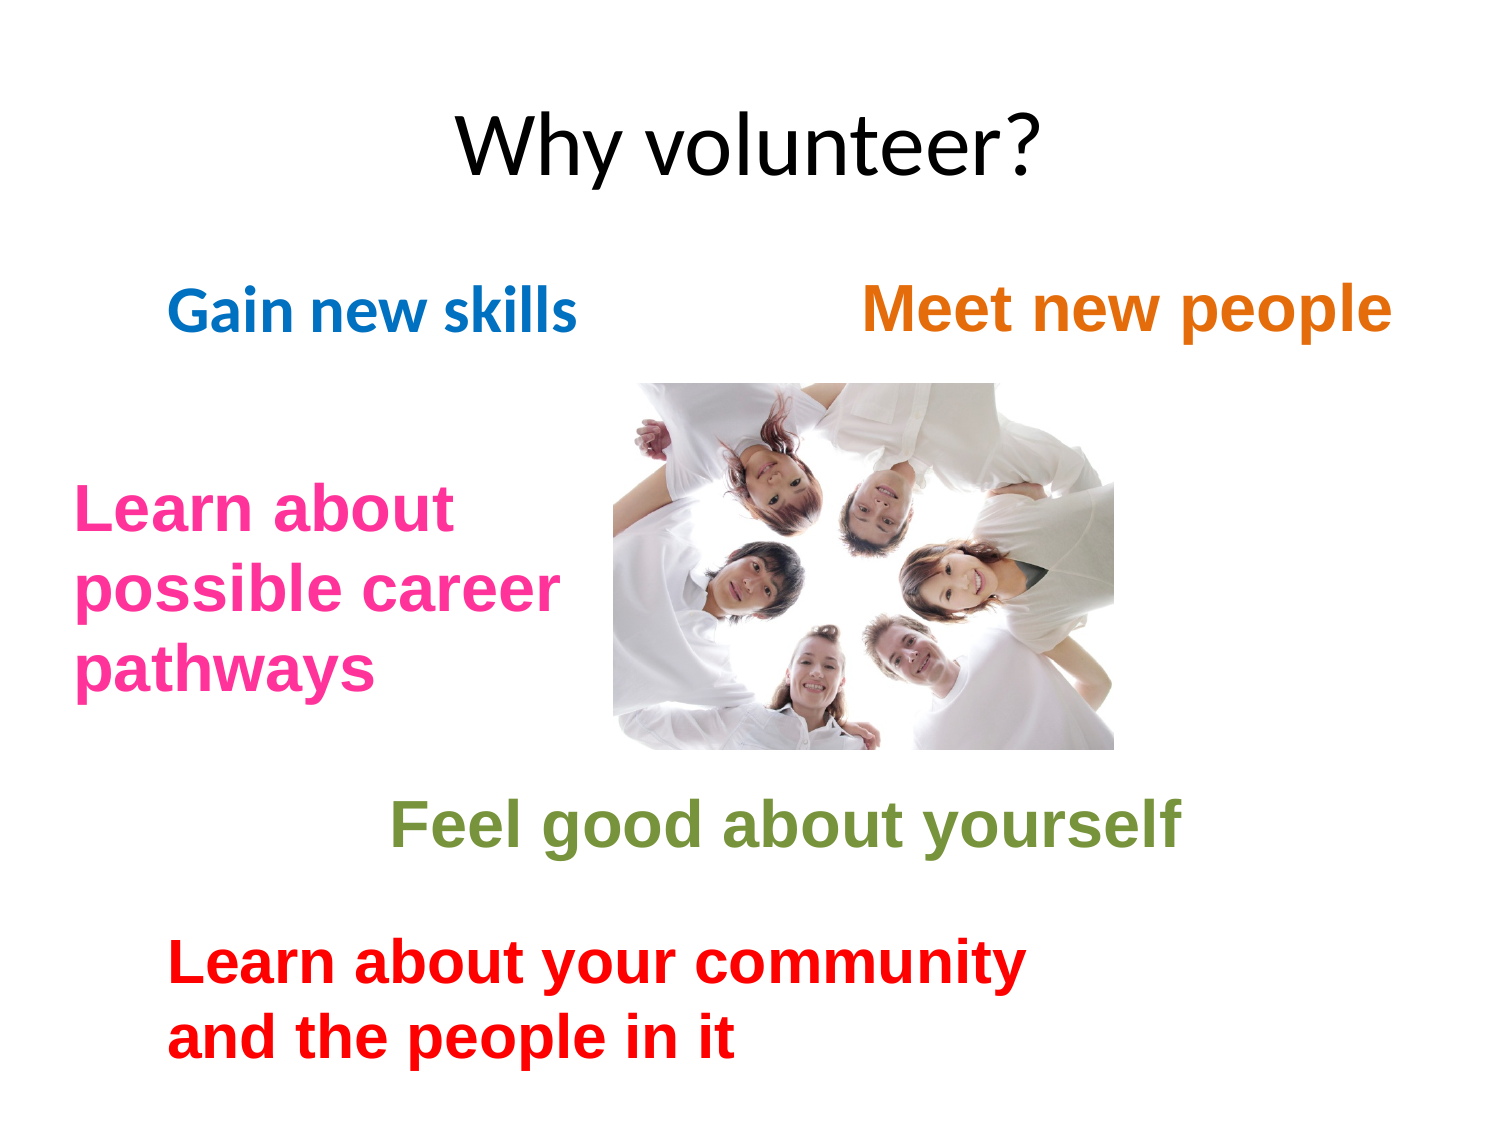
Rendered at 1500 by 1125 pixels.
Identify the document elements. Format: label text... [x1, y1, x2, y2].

text_box Learn about possible career pathways [58, 456, 608, 712]
text_box Feel good about yourself [374, 773, 1204, 869]
title Why volunteer? [74, 44, 1426, 233]
text_box Meet new people [846, 257, 1428, 353]
text_box Learn about your community and the people in it [152, 913, 1090, 1079]
picture [613, 383, 1114, 751]
list Gain new skills [152, 257, 598, 364]
